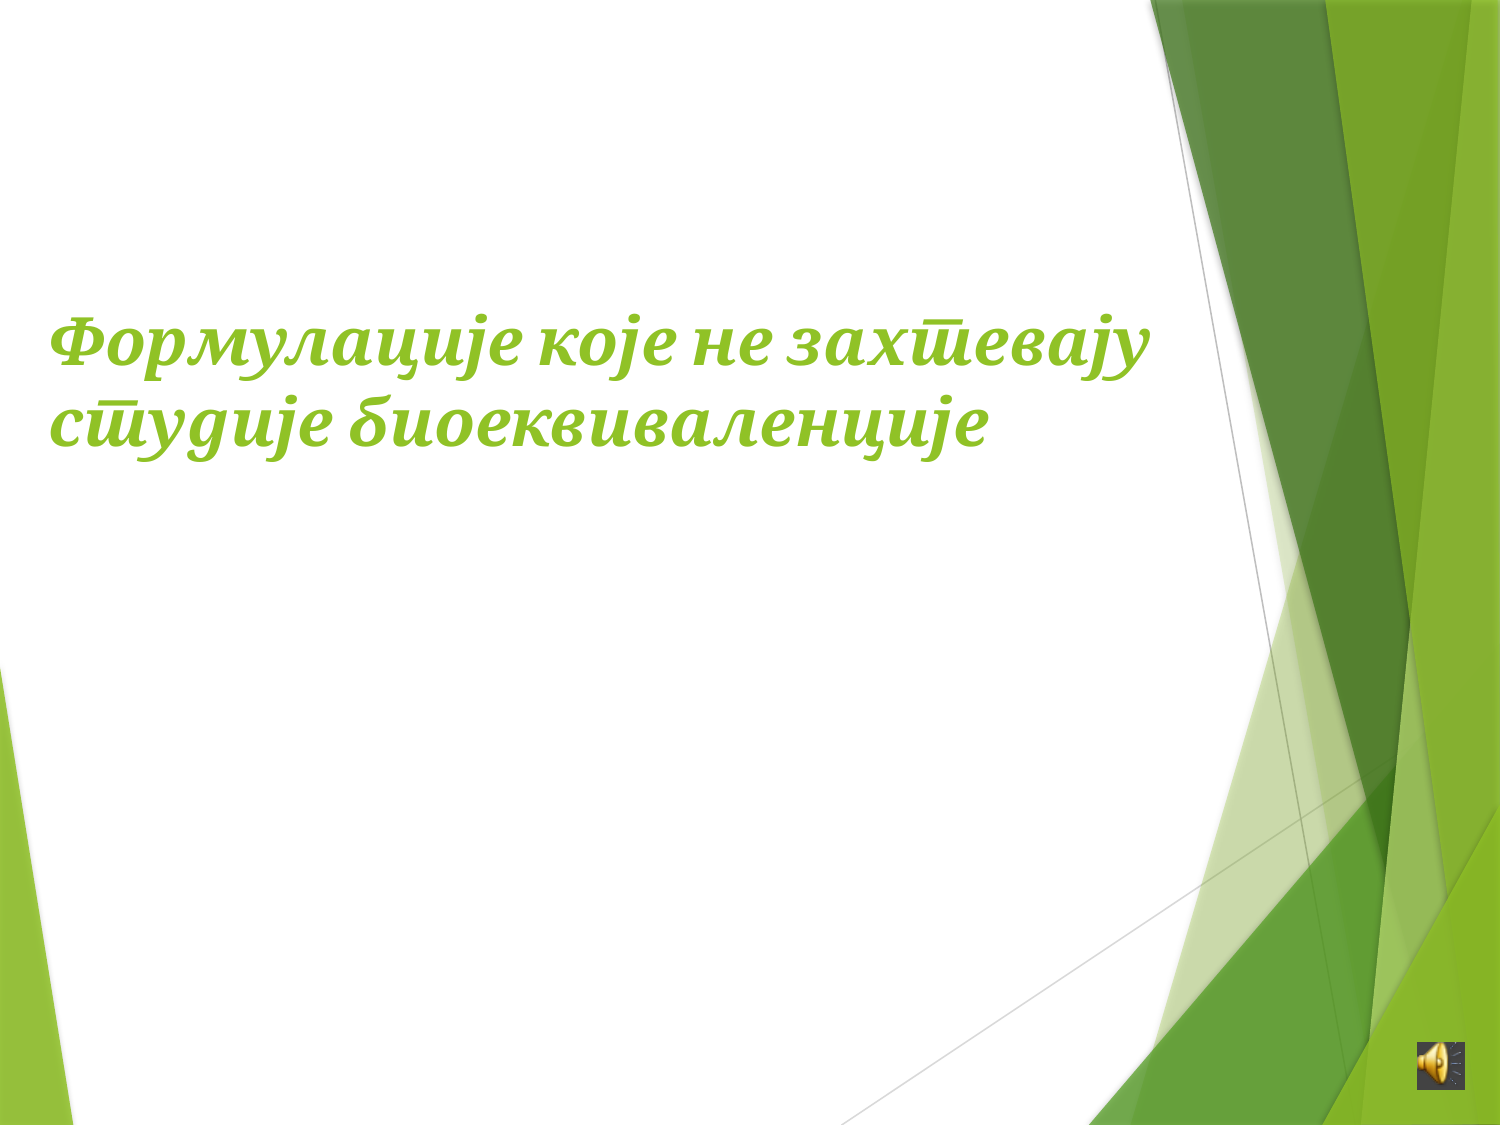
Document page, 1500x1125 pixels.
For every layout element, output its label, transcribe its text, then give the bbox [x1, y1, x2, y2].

picture [1415, 1040, 1467, 1092]
text_box [761, 417, 1007, 524]
list Формулације које не захтевају студије биоеквиваленције [33, 291, 1223, 1092]
